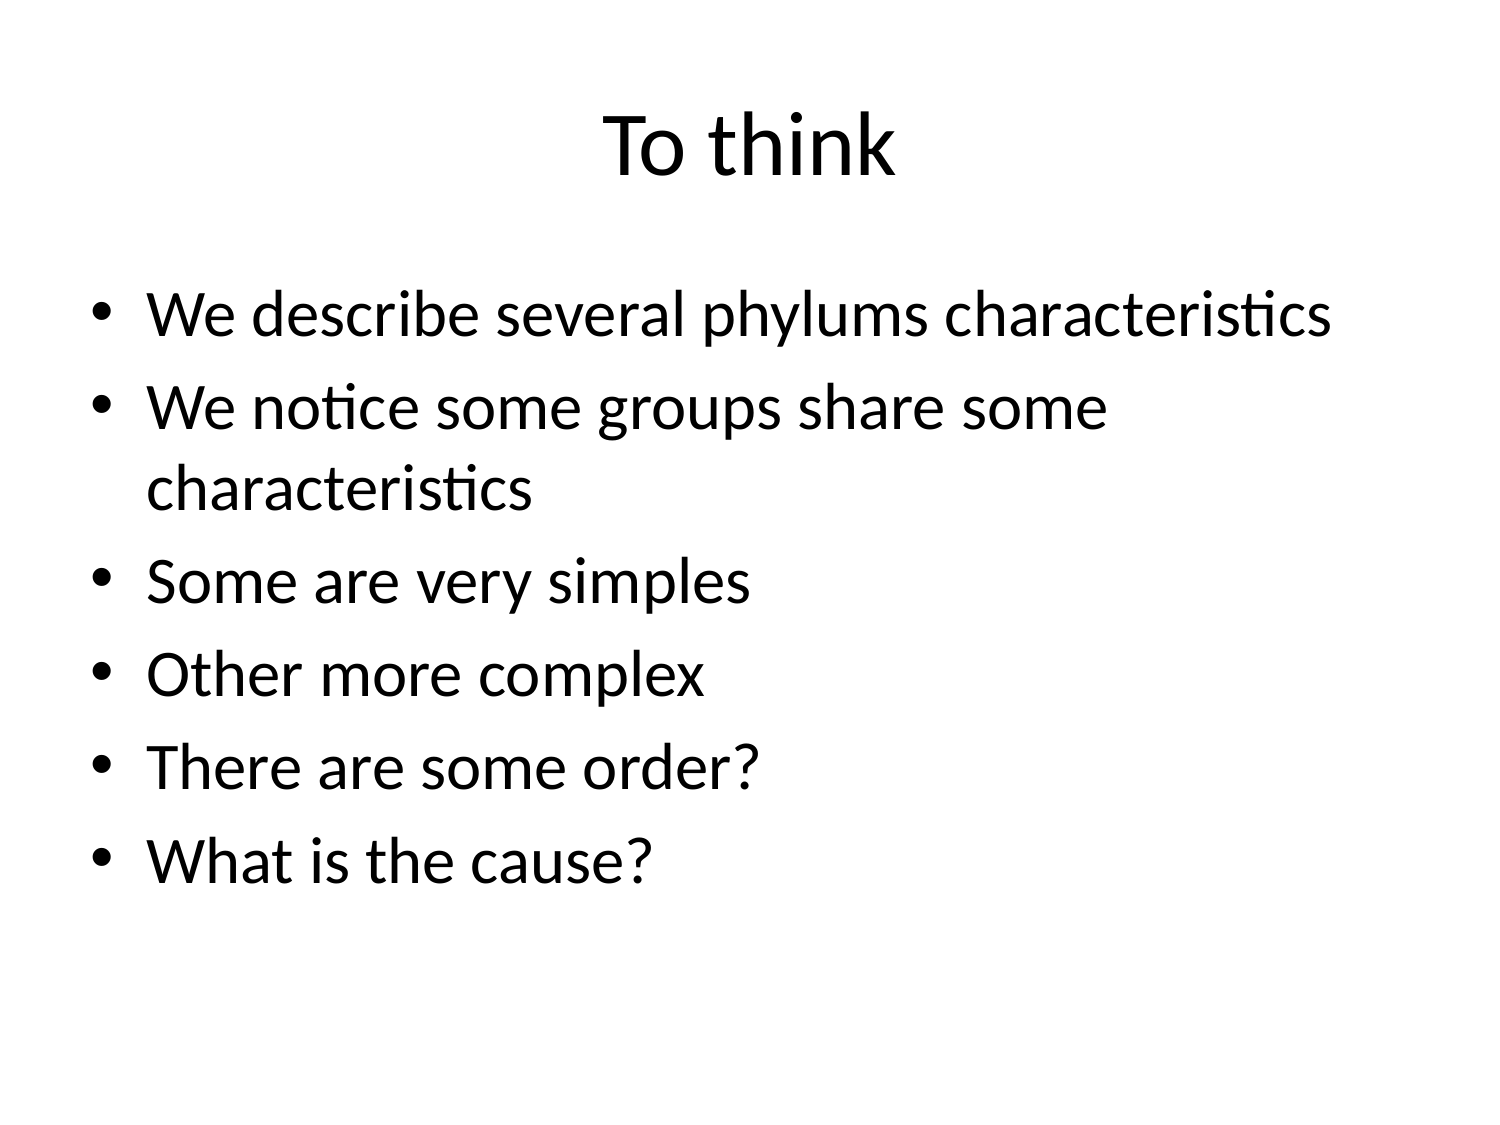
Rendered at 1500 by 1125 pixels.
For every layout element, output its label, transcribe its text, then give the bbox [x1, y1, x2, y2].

title To think [75, 45, 1425, 233]
list We describe several phylums characteristics We notice some groups share some characteristics Some are very simples Other more complex There are some order? What is the cause? [75, 262, 1425, 1005]
